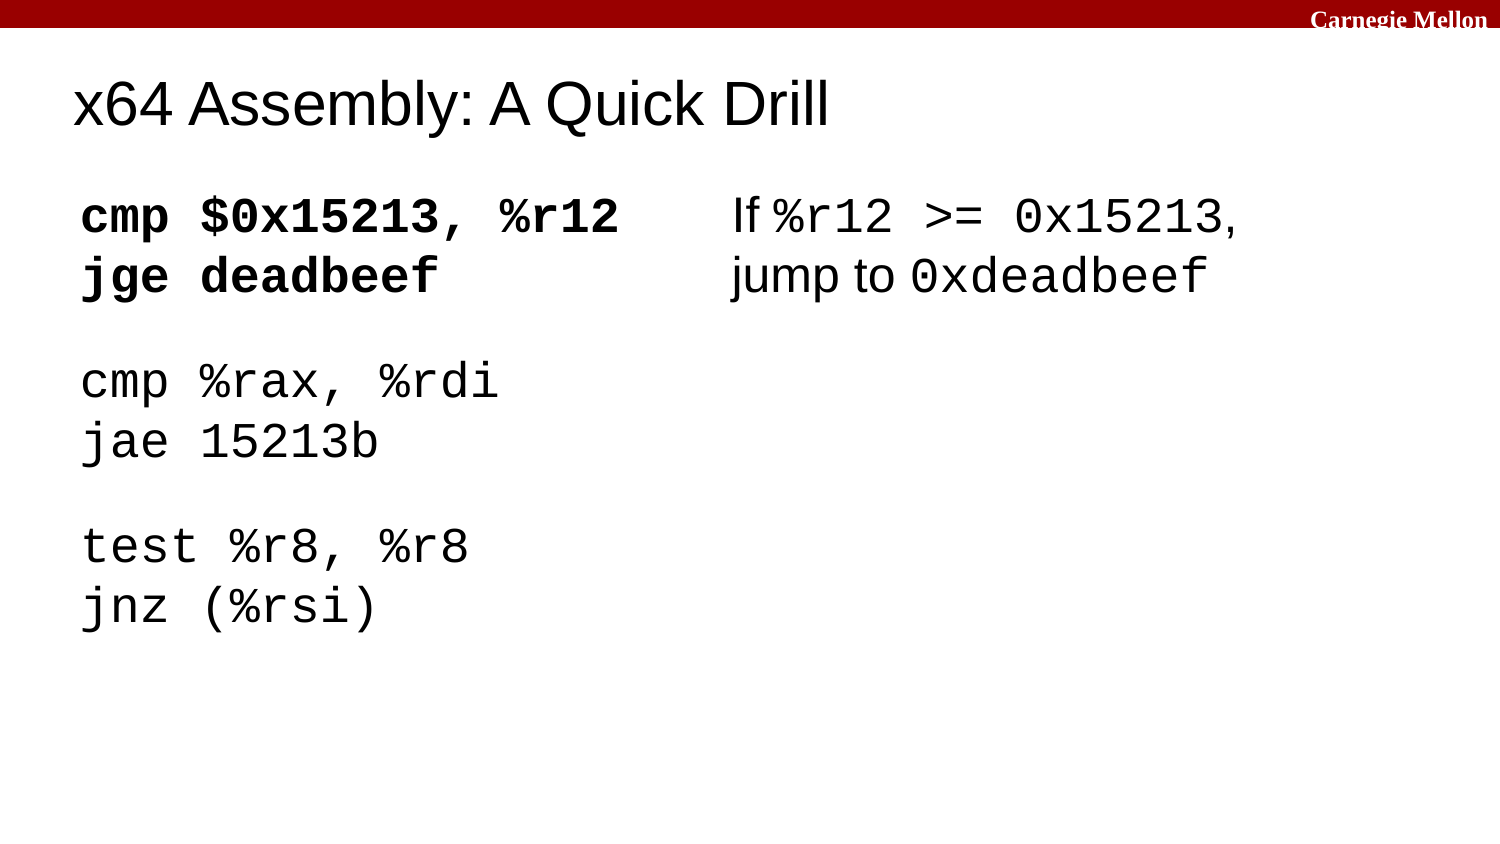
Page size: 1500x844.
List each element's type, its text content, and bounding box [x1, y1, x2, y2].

text_box cmp $0x15213, %r12 jge deadbeef cmp %rax, %rdi jae 15213b test %r8, %r8 jnz (%rsi) [65, 167, 708, 678]
text_box x64 Assembly: A Quick Drill [58, 15, 1304, 186]
text_box If %r12 >= 0x15213, jump to 0xdeadbeef [716, 167, 1332, 318]
